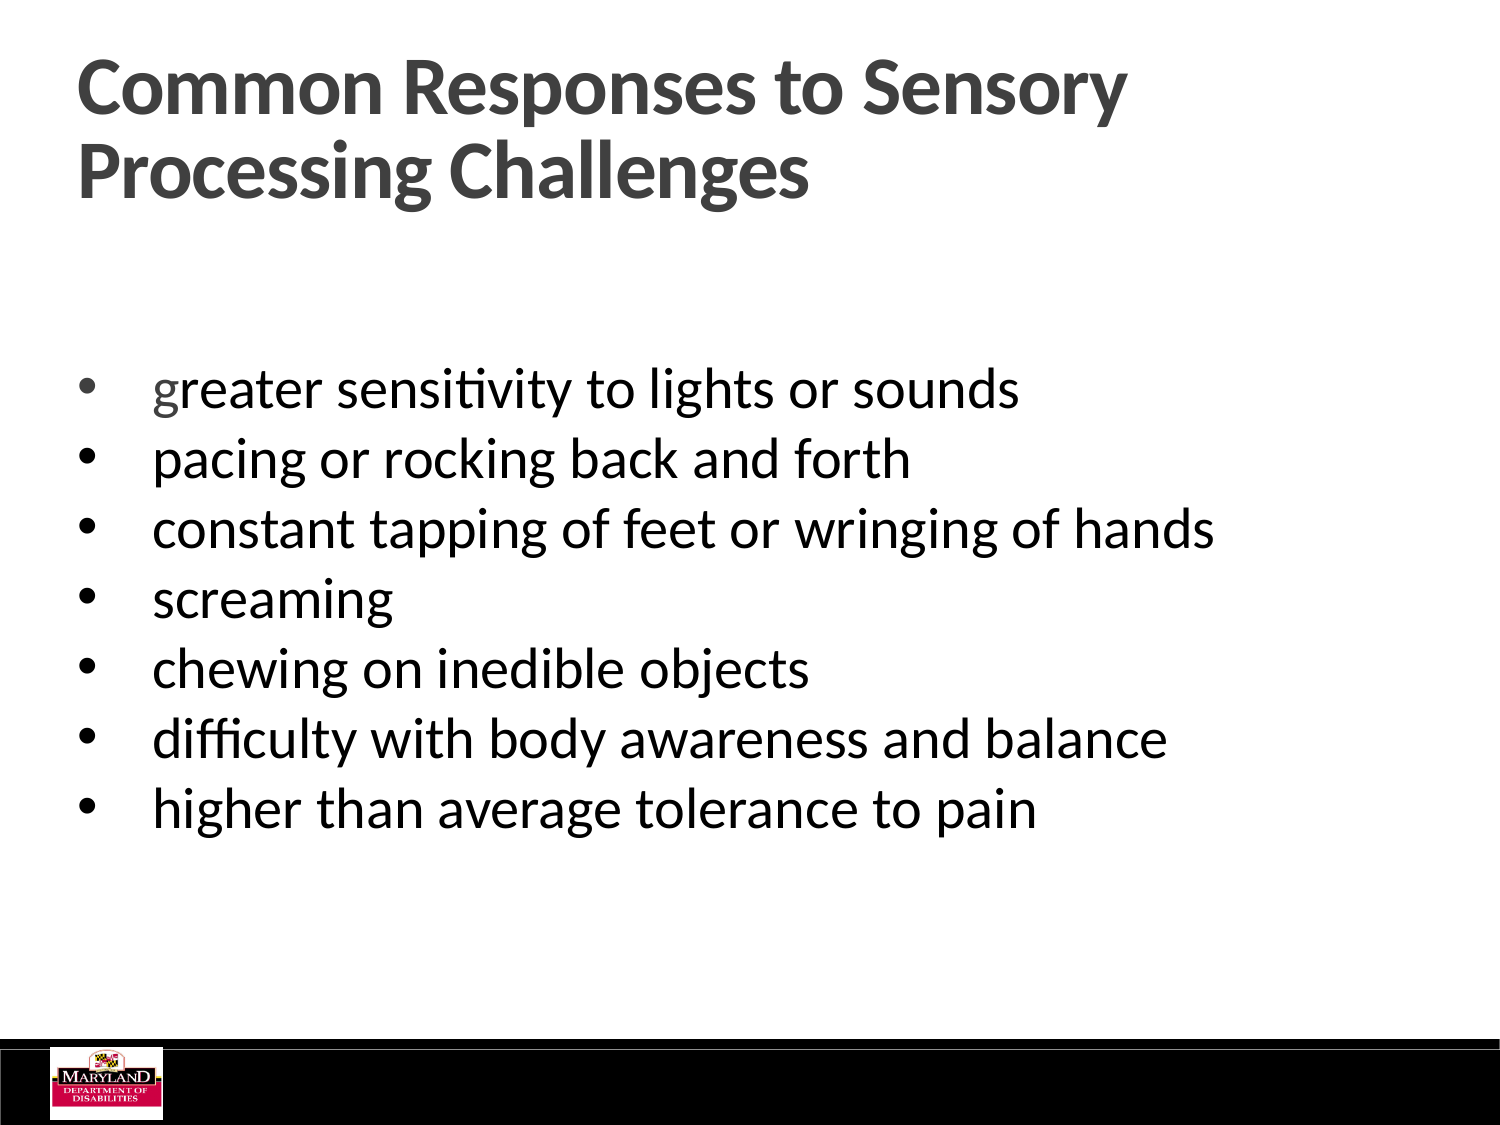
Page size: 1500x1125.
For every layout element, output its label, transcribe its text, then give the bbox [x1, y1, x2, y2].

picture [50, 1047, 163, 1120]
text_box greater sensitivity to lights or sounds pacing or rocking back and forth constant tapping of feet or wringing of hands screaming chewing on inedible objects difficulty with body awareness and balance higher than average tolerance to pain [62, 342, 1375, 848]
title Common Responses to Sensory Processing Challenges [62, 45, 1413, 1000]
